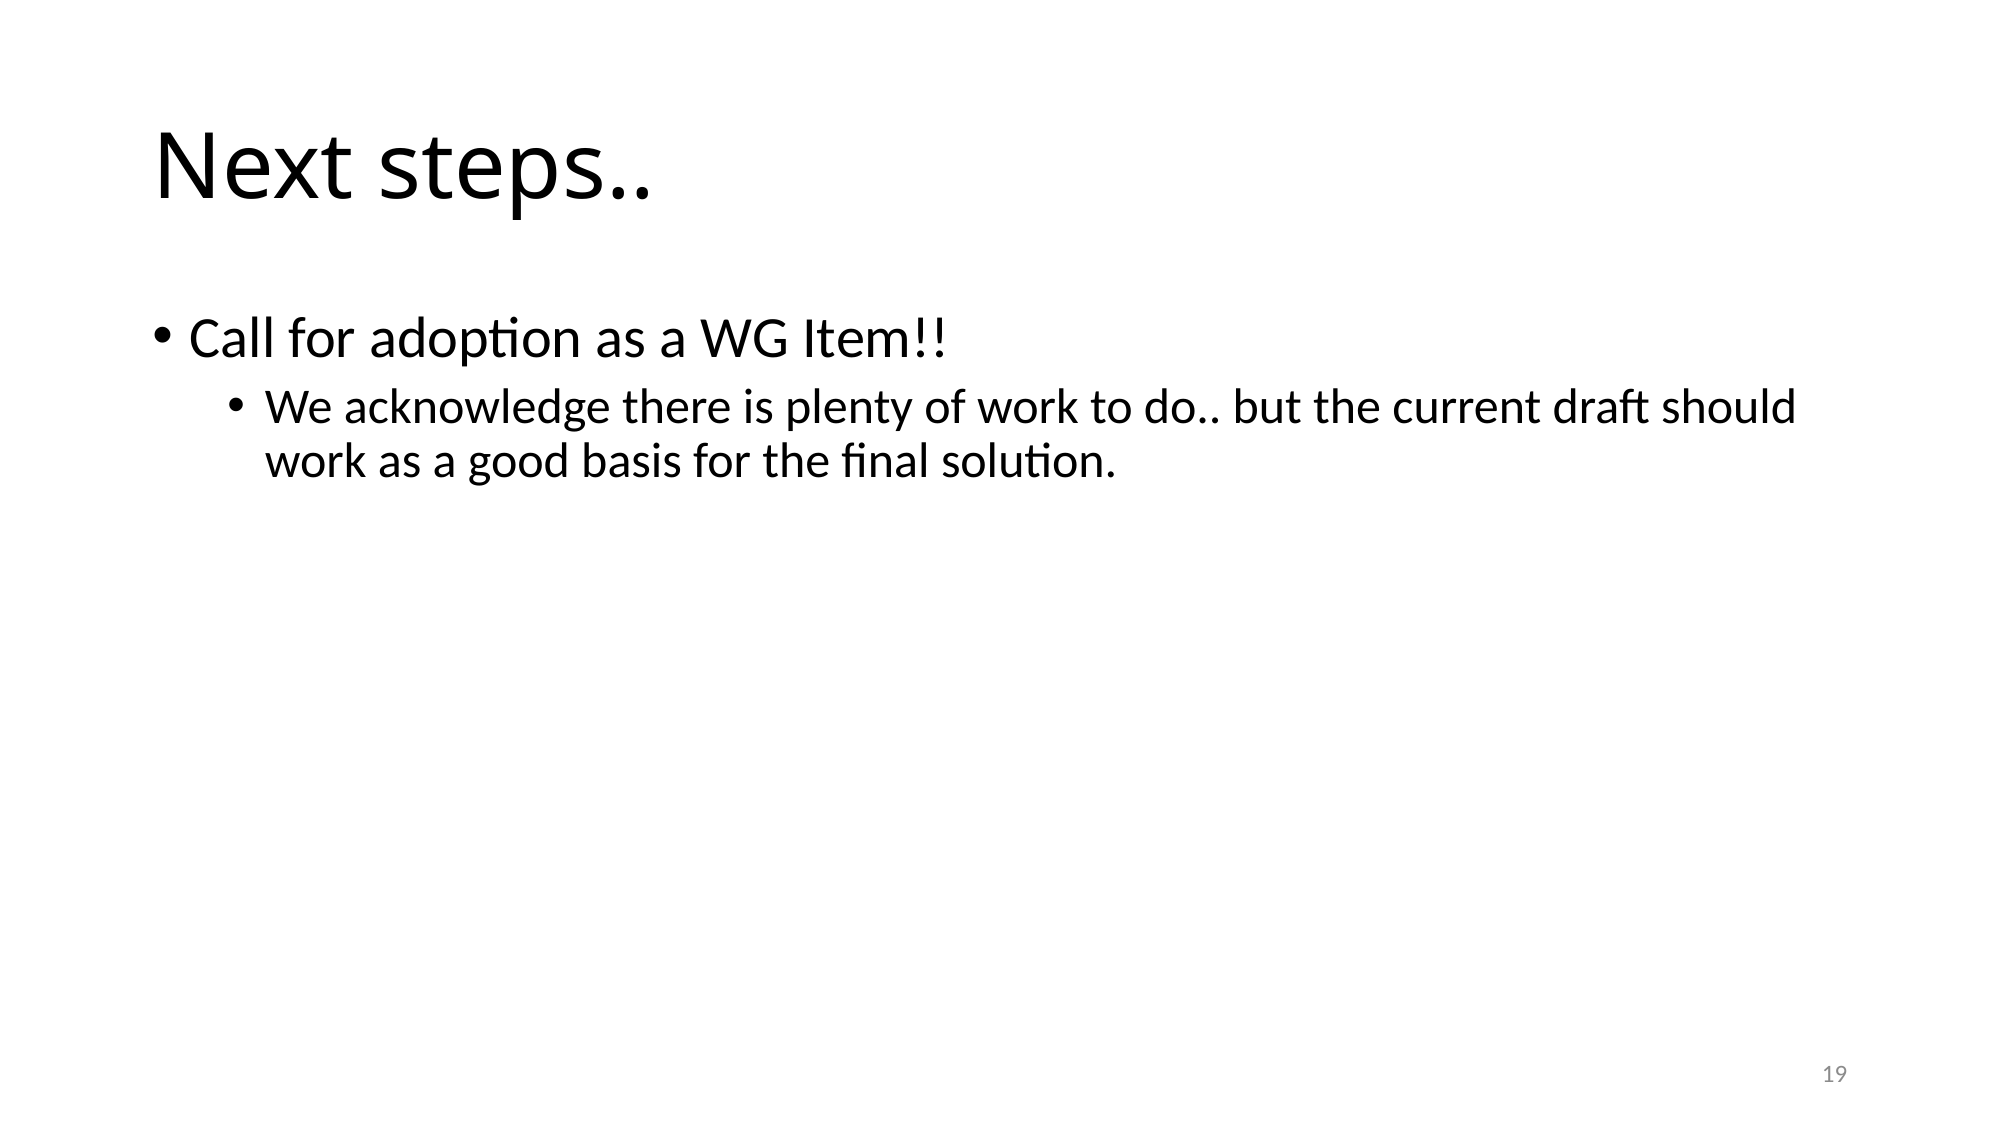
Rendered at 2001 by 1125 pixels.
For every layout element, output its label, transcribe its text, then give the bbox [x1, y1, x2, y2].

slide_number 19 [1412, 1042, 1863, 1103]
list Call for adoption as a WG Item!! We acknowledge there is plenty of work to do.. but the current draft should work as a good basis for the final solution. [137, 299, 1863, 1014]
title Next steps.. [137, 59, 1863, 278]
